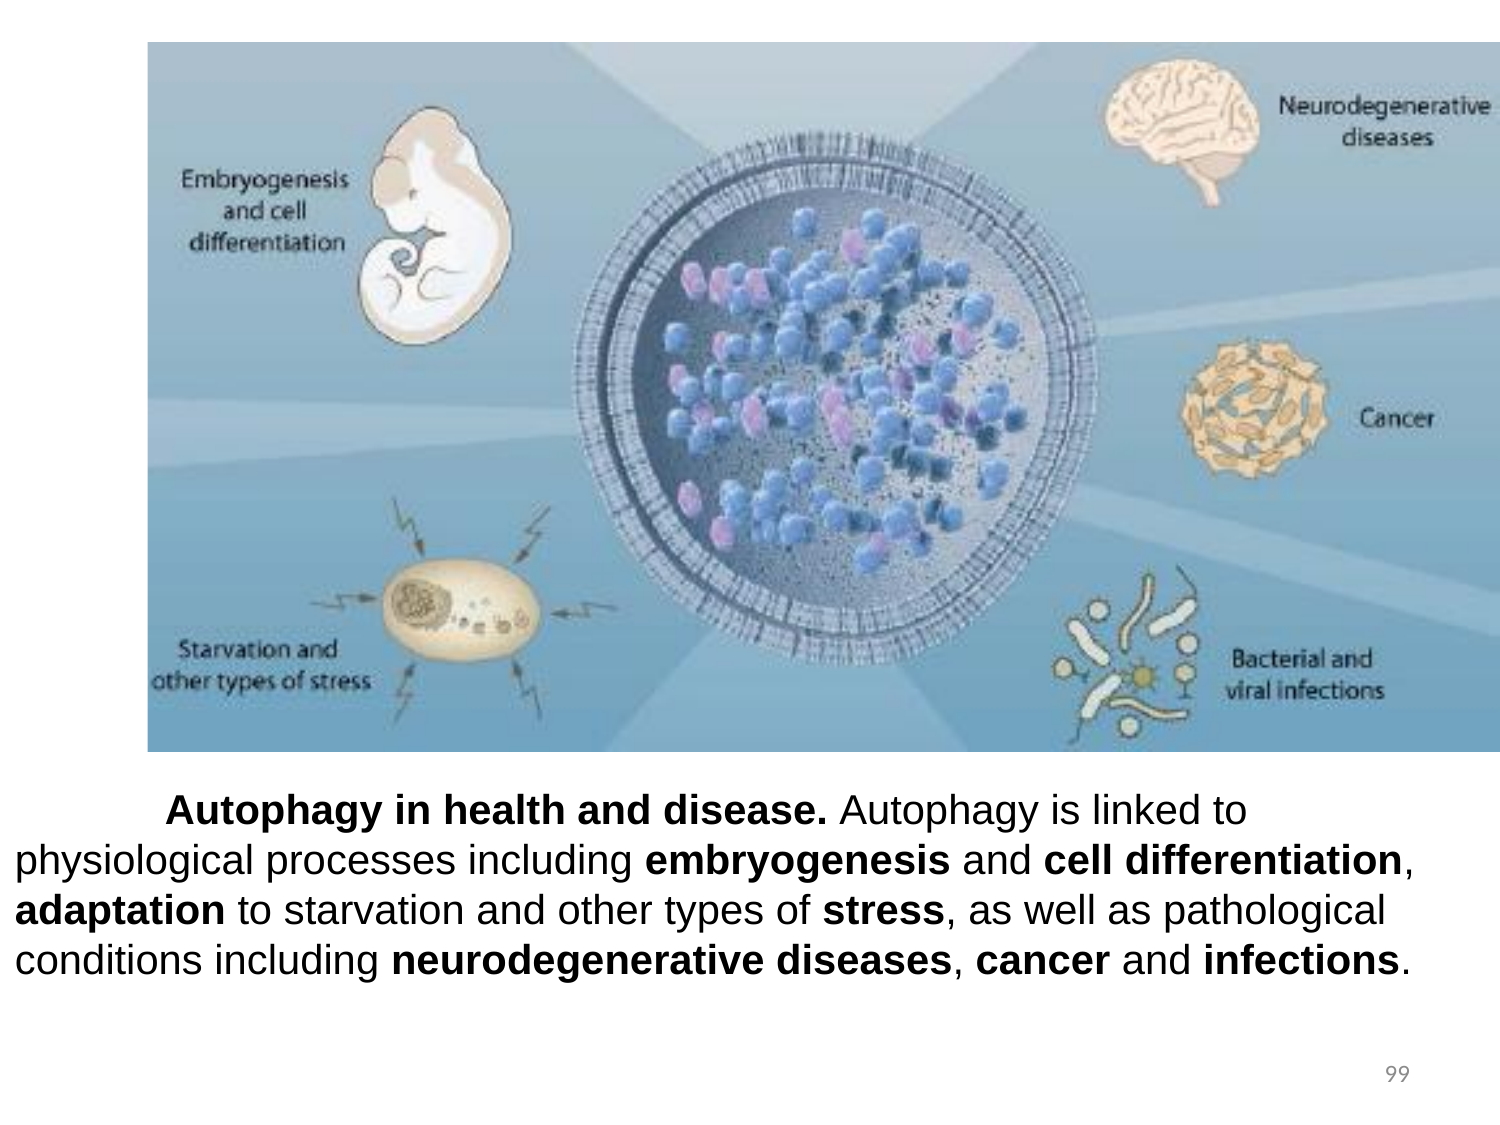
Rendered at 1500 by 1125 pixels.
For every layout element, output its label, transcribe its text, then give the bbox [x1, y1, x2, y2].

slide_number 99 [1074, 1042, 1425, 1103]
text_box Autophagy in health and disease. Autophagy is linked to physiological processes including embryogenesis and cell differentiation, adaptation to starvation and other types of stress, as well as pathological conditions including neurodegenerative diseases, cancer and infections. [0, 775, 1500, 990]
picture [147, 42, 1500, 752]
